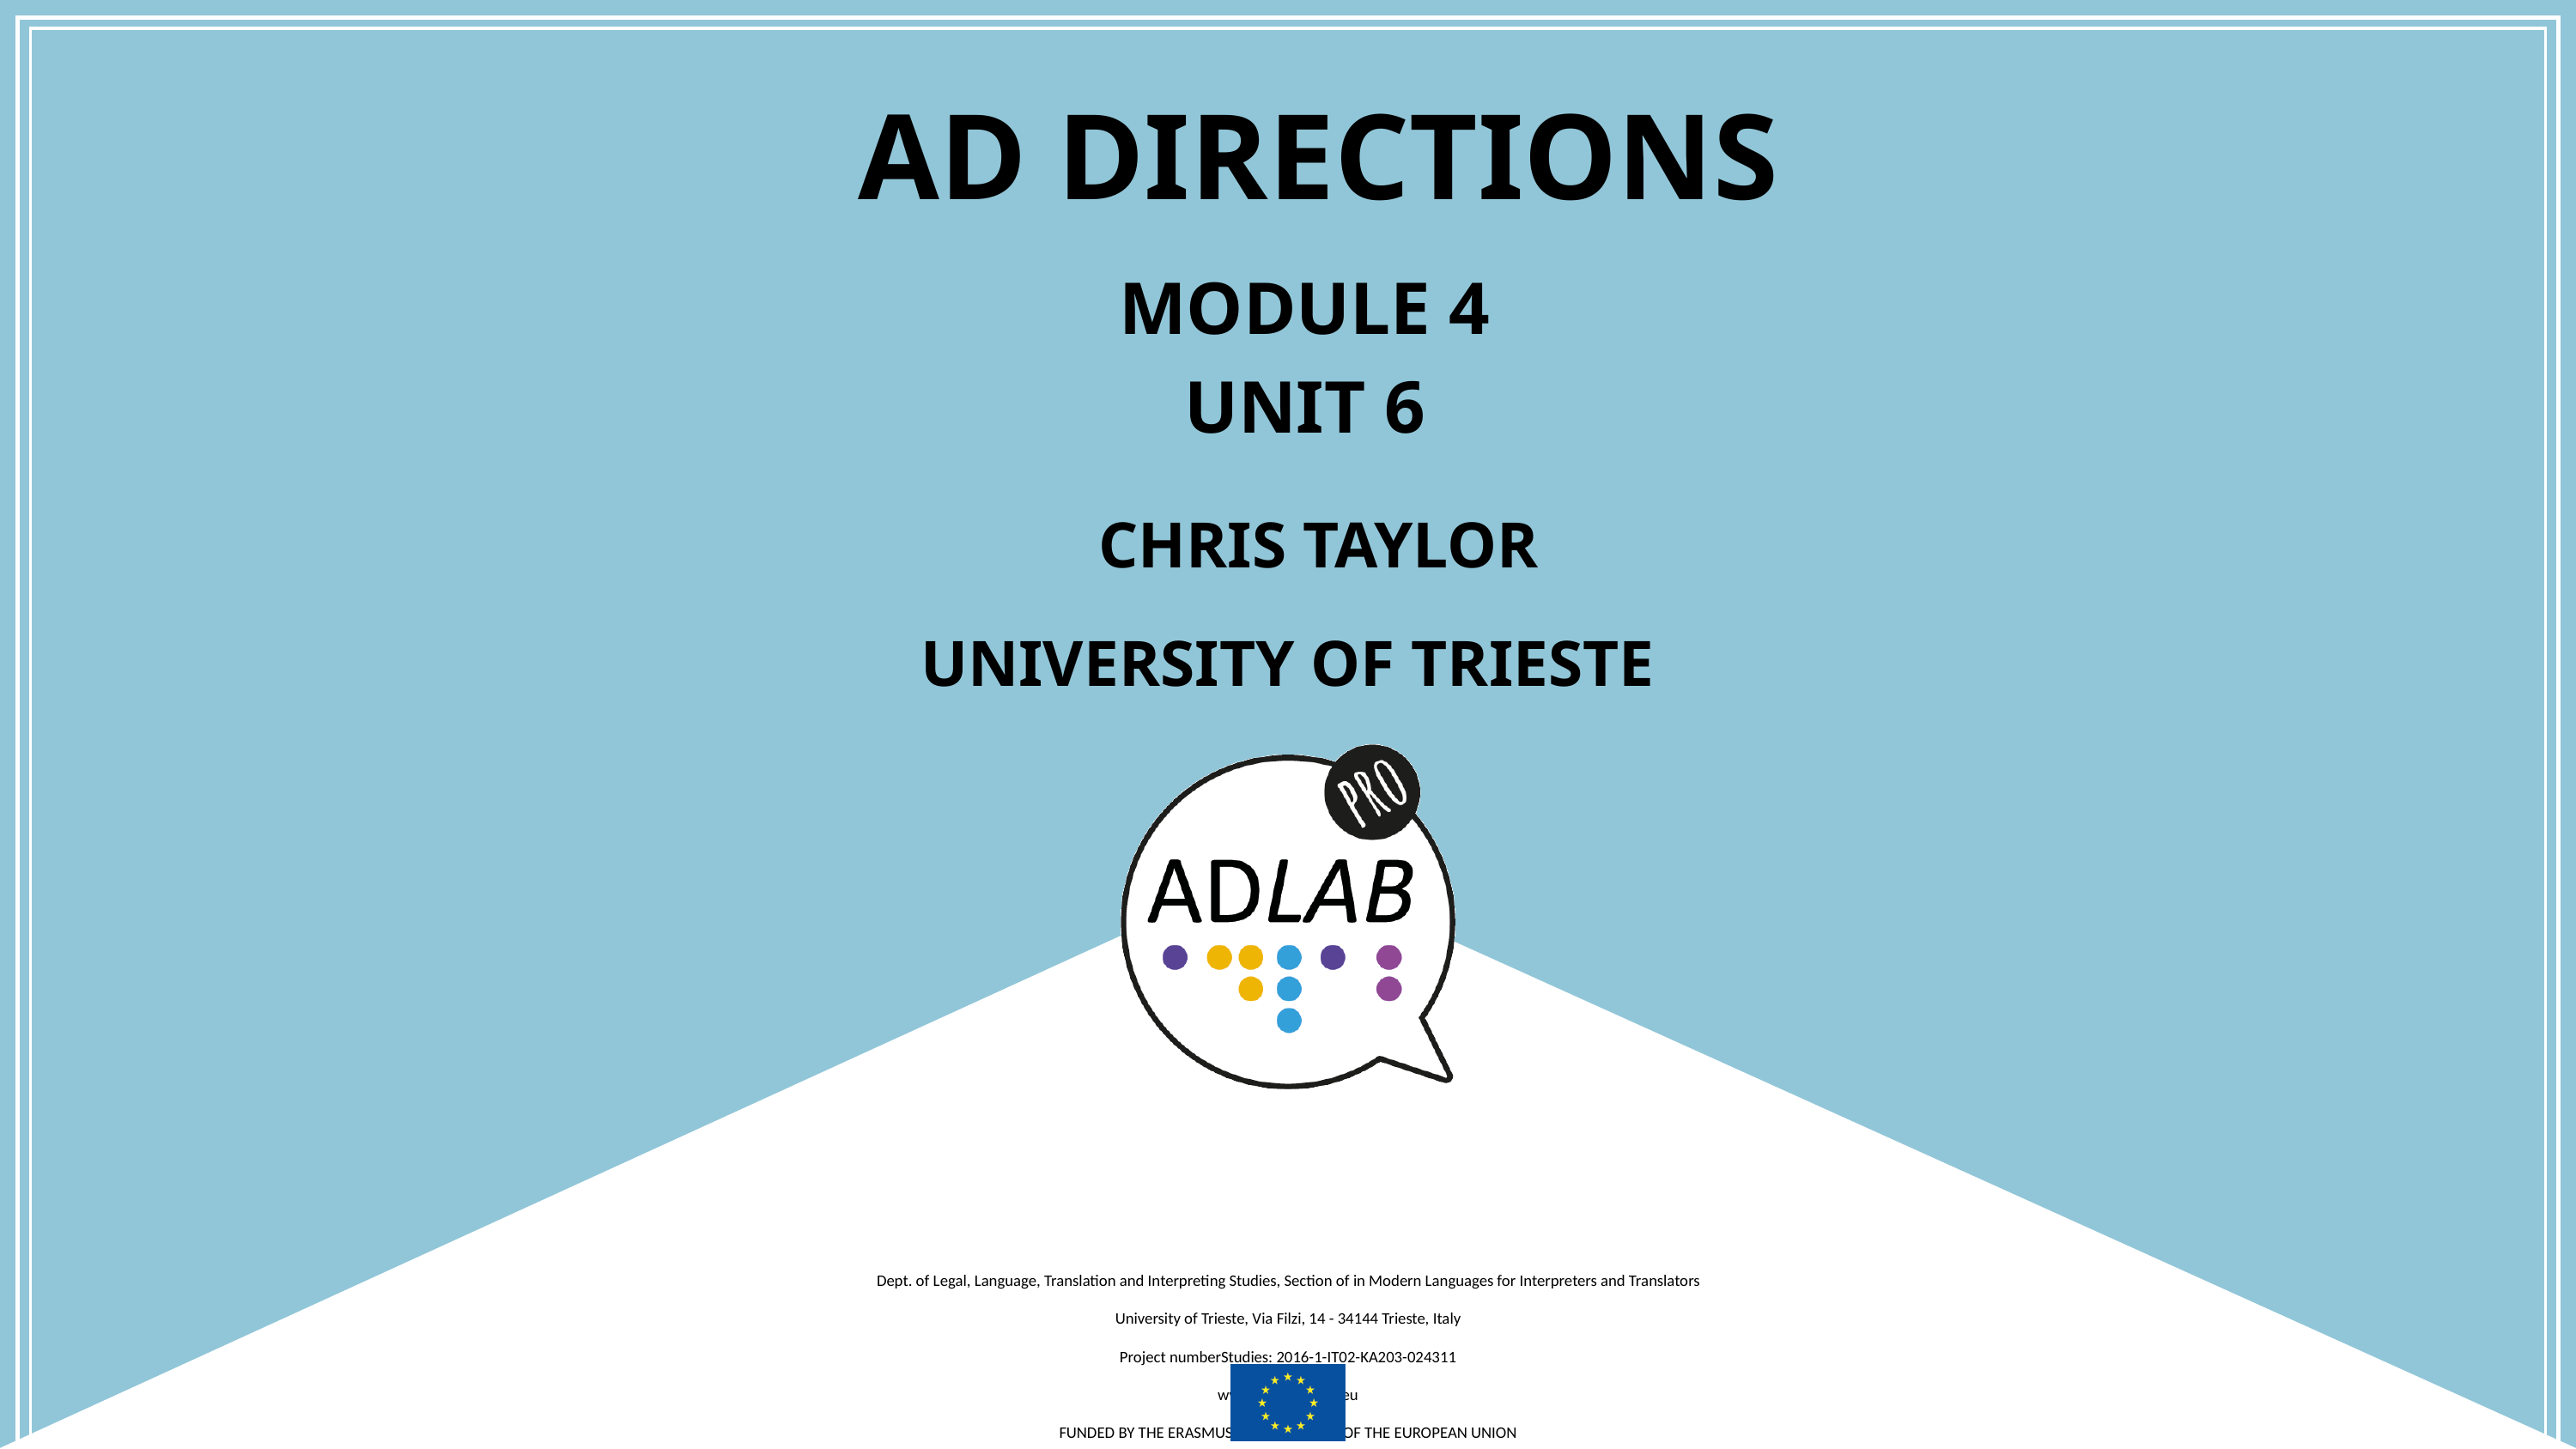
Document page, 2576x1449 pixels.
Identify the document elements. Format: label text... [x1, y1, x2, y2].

list Chris taylor [185, 507, 2452, 603]
picture [1111, 736, 1465, 1089]
list University of trieste [322, 626, 2254, 721]
title AD directions [144, 91, 2494, 252]
list Module 4 Unit 6 [338, 266, 2271, 477]
picture [1230, 1364, 1346, 1441]
